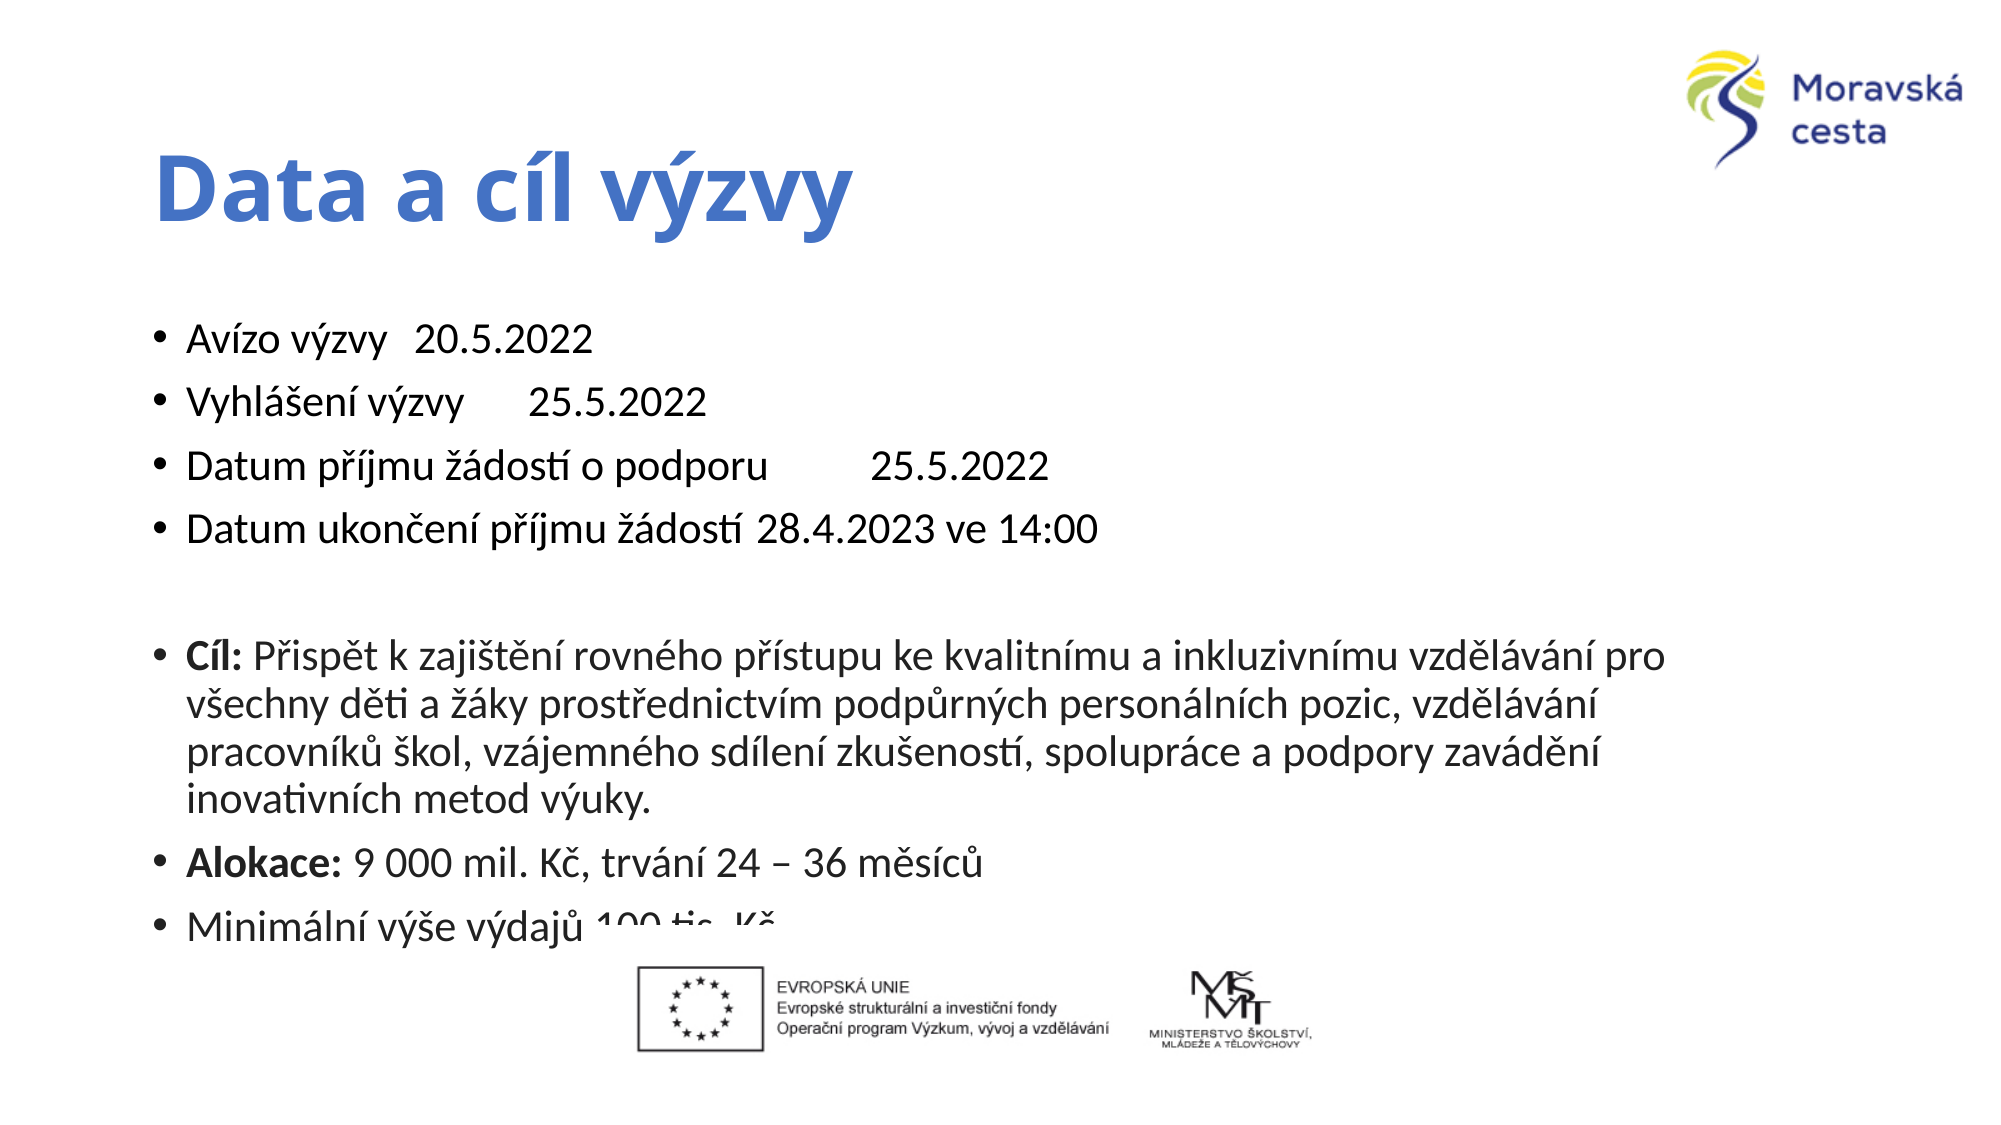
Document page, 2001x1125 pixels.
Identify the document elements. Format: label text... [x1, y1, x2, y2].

title Data a cíl výzvy [137, 77, 1702, 307]
picture [1654, 12, 1981, 193]
list Avízo výzvy 20.5.2022 Vyhlášení výzvy 25.5.2022 Datum příjmu žádostí o podporu 25.5.2022 Datum ukončení příjmu žádostí 28.4.2023 ve 14:00 Cíl: Přispět k zajištění rovného přístupu ke kvalitnímu a inkluzivnímu vzdělávání pro všechny děti a žáky prostřednictvím podpůrných personálních pozic, vzdělávání pracovníků škol, vzájemného sdílení zkušeností, spolupráce a podpory zavádění inovativních metod výuky. Alokace: 9 000 mil. Kč, trvání 24 – 36 měsíců Minimální výše výdajů 100 tis. Kč [137, 307, 1820, 966]
picture [592, 925, 1349, 1094]
